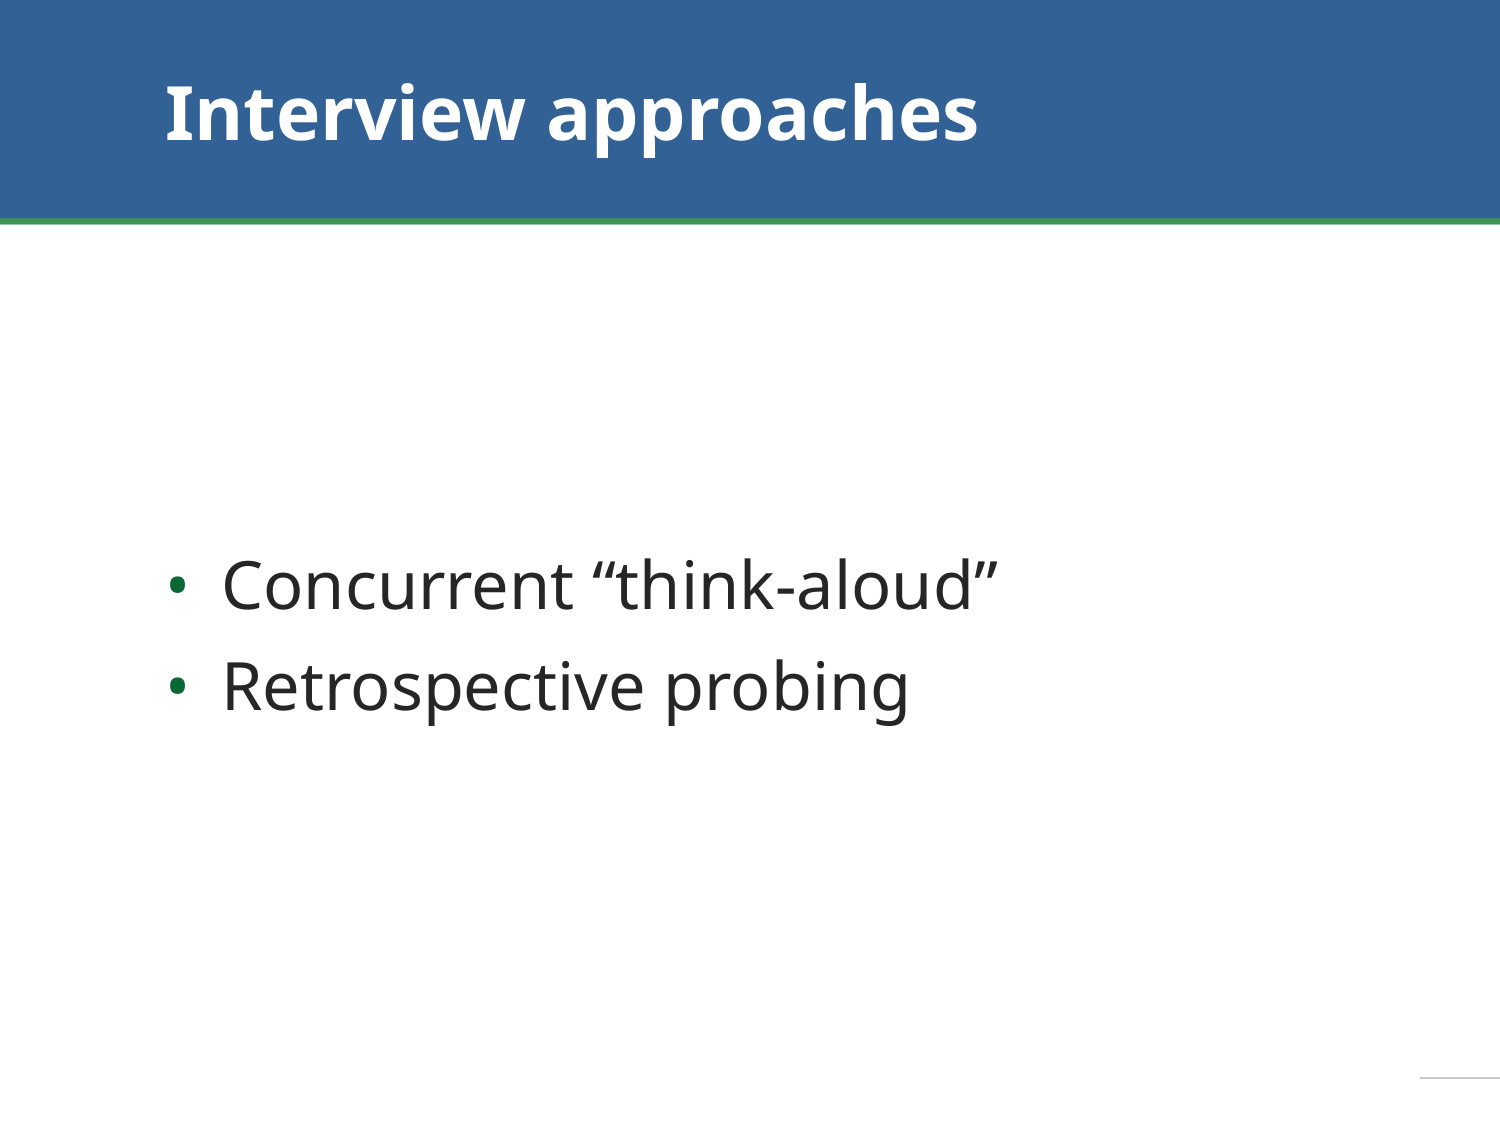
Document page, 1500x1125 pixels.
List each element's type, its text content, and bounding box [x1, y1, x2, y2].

picture [0, 0, 1500, 1125]
title Interview approaches [150, 0, 1350, 221]
list Concurrent “think-aloud” Retrospective probing [150, 262, 1350, 1005]
